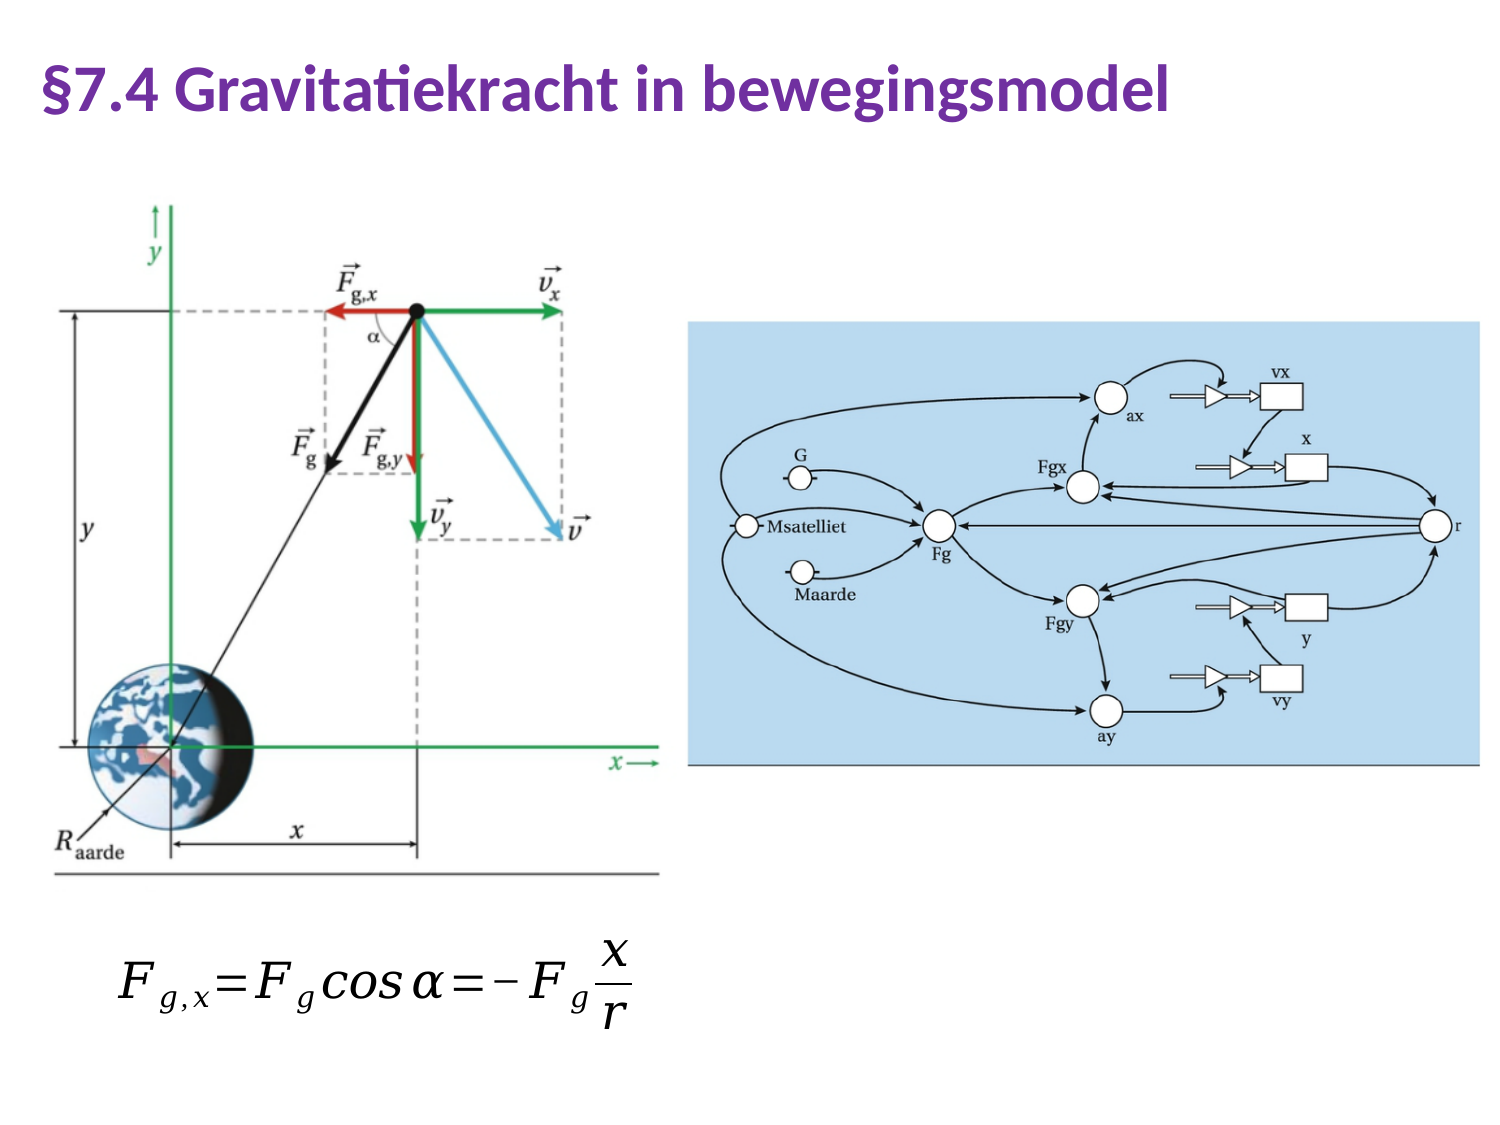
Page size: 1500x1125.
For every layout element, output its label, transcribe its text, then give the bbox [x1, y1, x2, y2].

title §7.4 Gravitatiekracht in bewegingsmodel [25, 36, 1424, 135]
picture [25, 193, 1489, 893]
